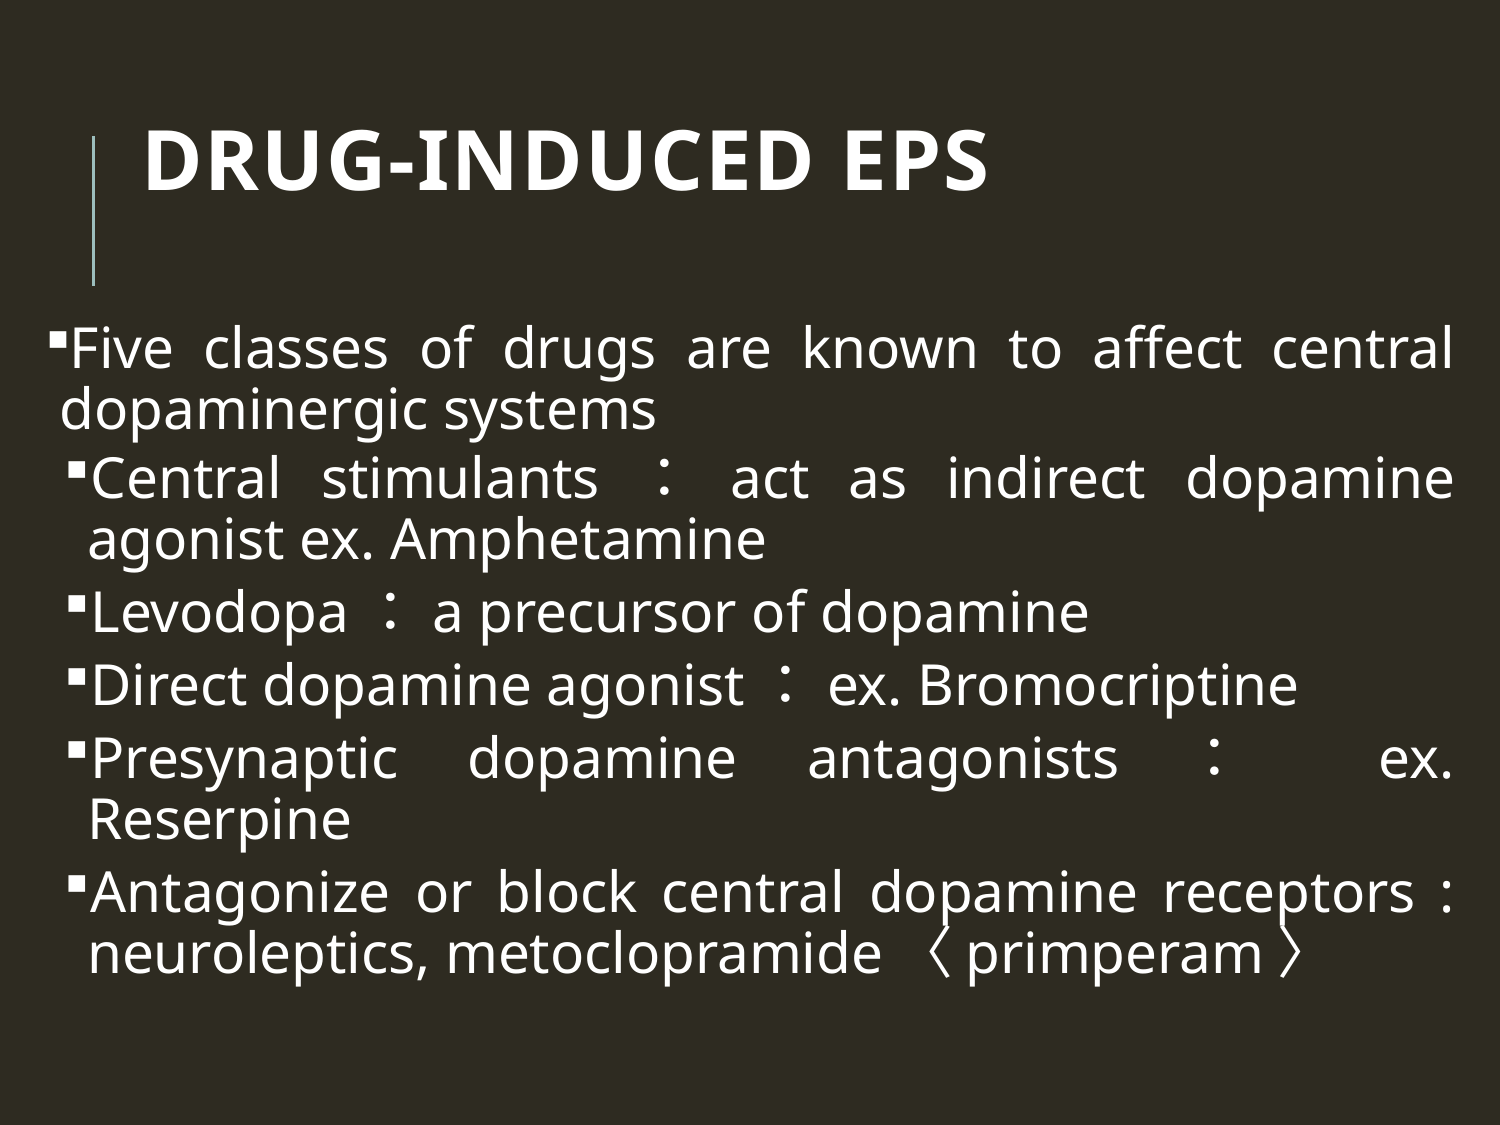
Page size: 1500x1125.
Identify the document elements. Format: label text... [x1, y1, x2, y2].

title Drug-induced EPS [126, 96, 1322, 238]
list Five classes of drugs are known to affect central dopaminergic systems Central stimulants：act as indirect dopamine agonist ex. Amphetamine Levodopa：a precursor of dopamine Direct dopamine agonist：ex. Bromocriptine Presynaptic dopamine antagonists： ex. Reserpine Antagonize or block central dopamine receptors : neuroleptics, metoclopramide〈primperam〉 [37, 312, 1463, 1000]
